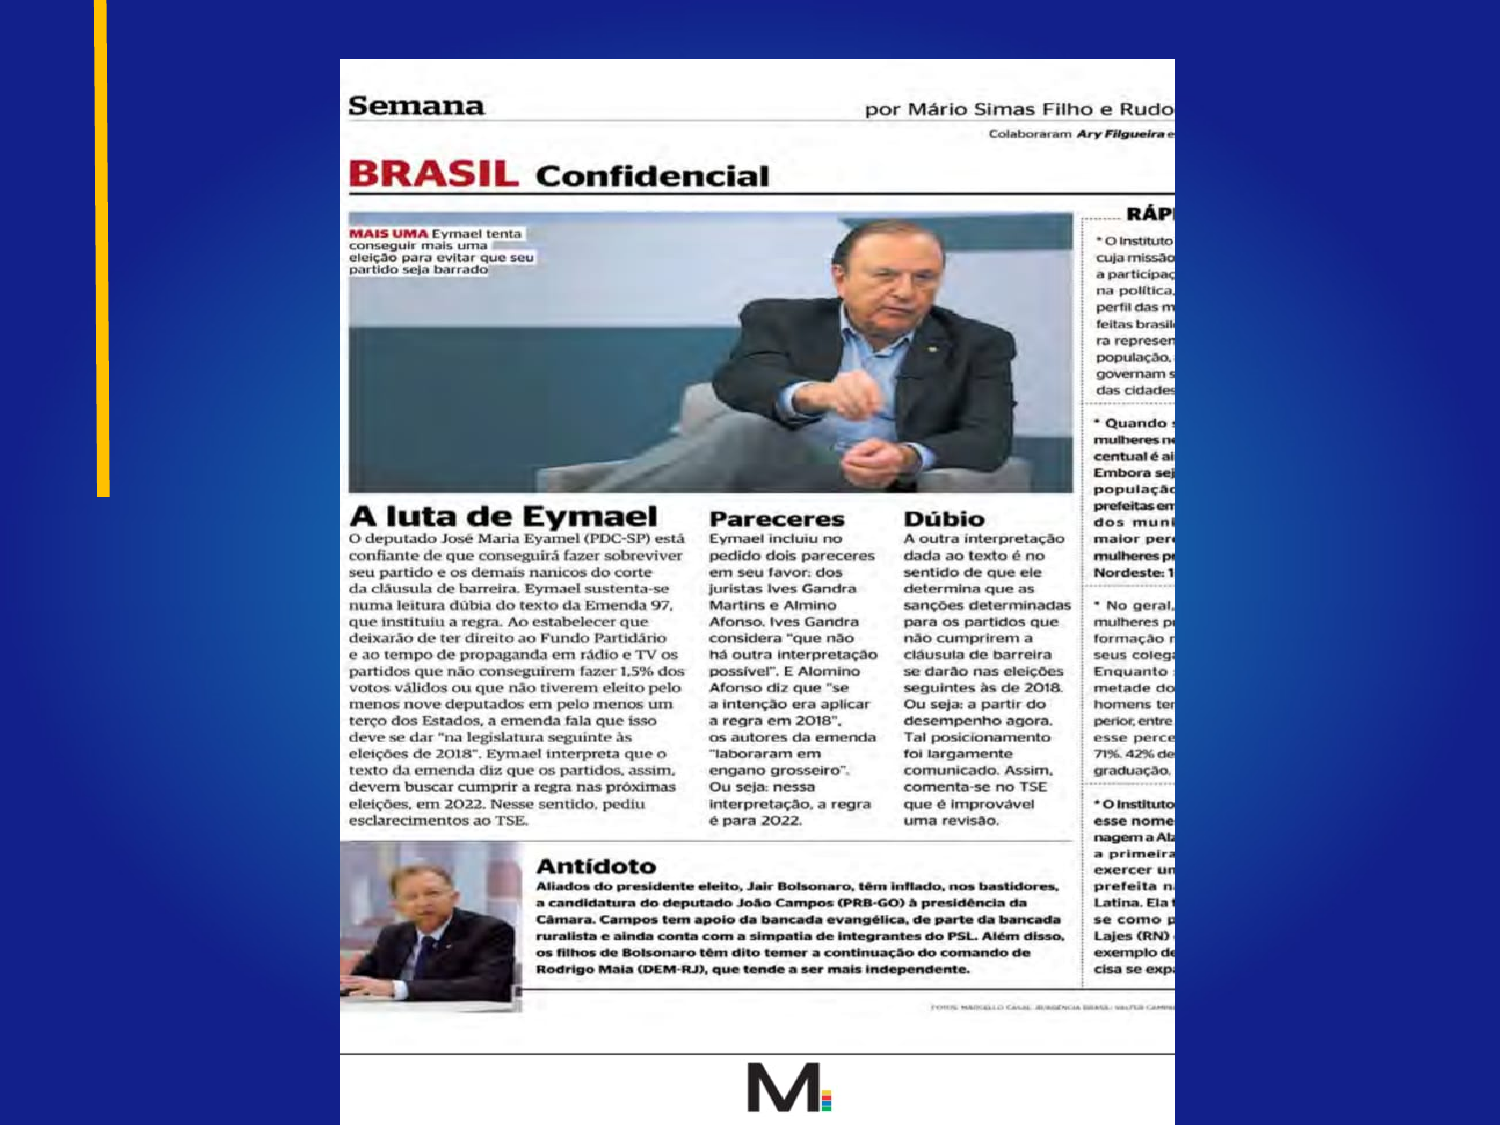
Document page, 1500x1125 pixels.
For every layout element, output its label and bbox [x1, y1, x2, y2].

picture [0, 0, 1500, 1125]
text_box [100, 0, 104, 497]
